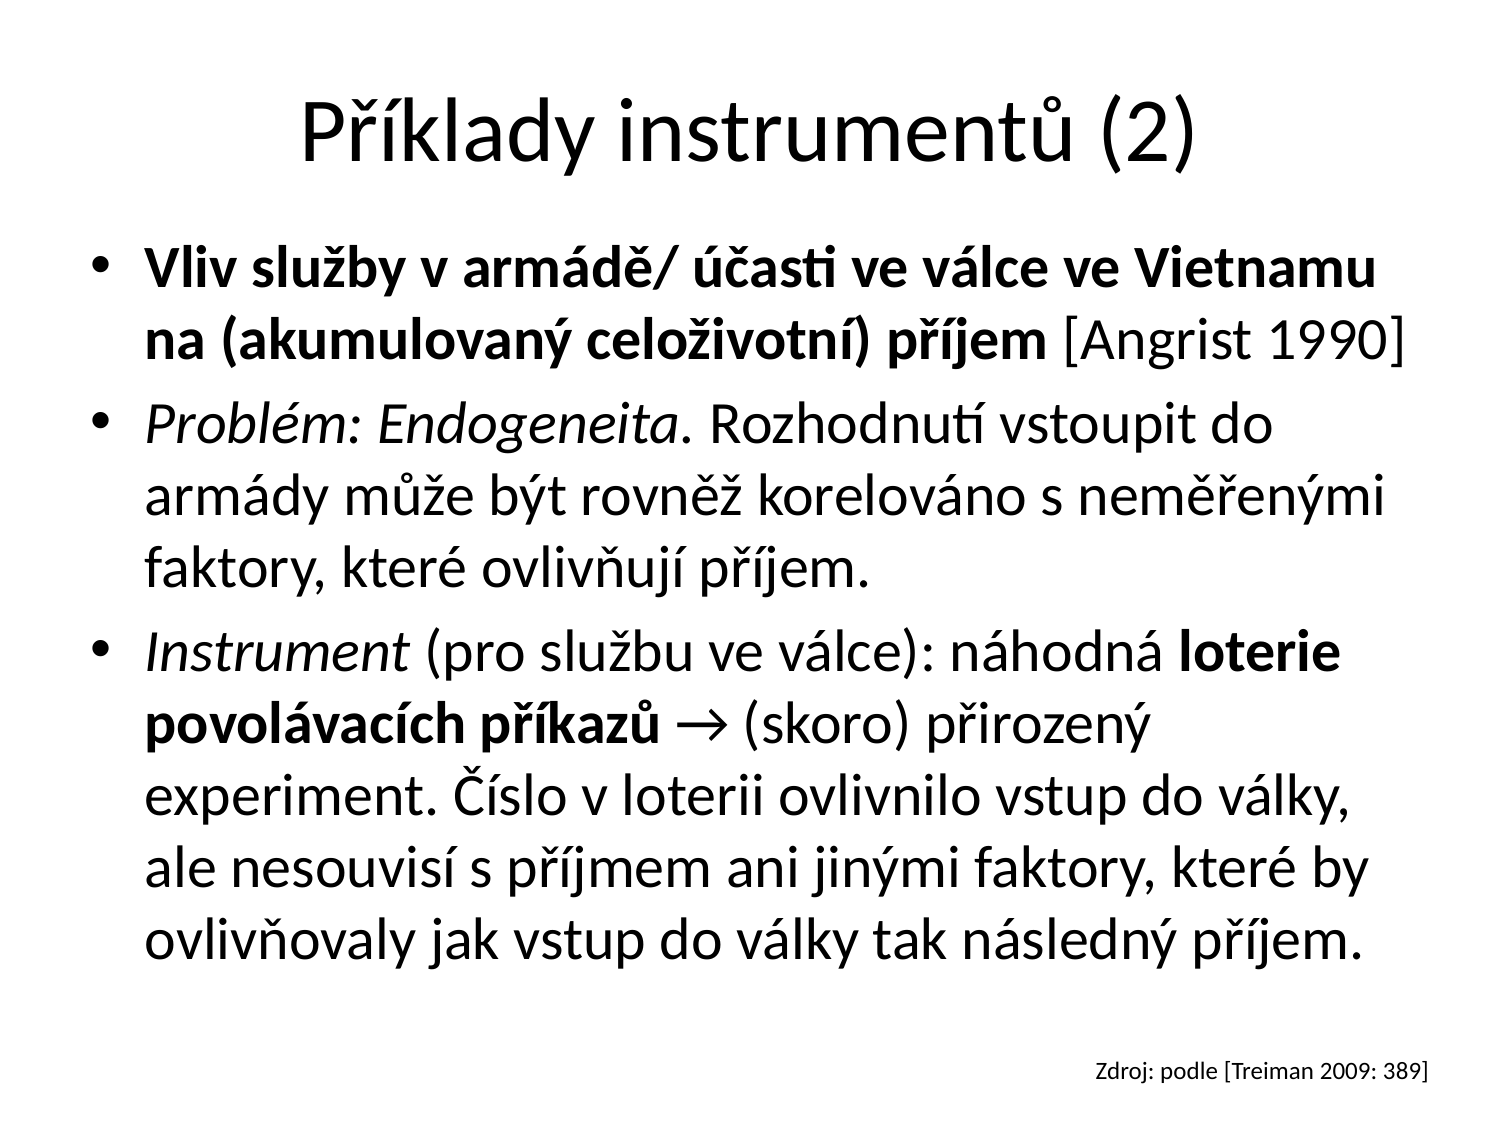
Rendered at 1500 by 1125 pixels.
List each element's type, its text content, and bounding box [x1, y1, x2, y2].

list Vliv služby v armádě/ účasti ve válce ve Vietnamu na (akumulovaný celoživotní) příjem [Angrist 1990] Problém: Endogeneita. Rozhodnutí vstoupit do armády může být rovněž korelováno s neměřenými faktory, které ovlivňují příjem. Instrument (pro službu ve válce): náhodná loterie povolávacích příkazů → (skoro) přirozený experiment. Číslo v loterii ovlivnilo vstup do války, ale nesouvisí s příjmem ani jinými faktory, které by ovlivňovaly jak vstup do války tak následný příjem. [75, 219, 1425, 1005]
title Příklady instrumentů (2) [75, 30, 1425, 219]
text_box Zdroj: podle [Treiman 2009: 389] [1080, 1046, 1471, 1092]
